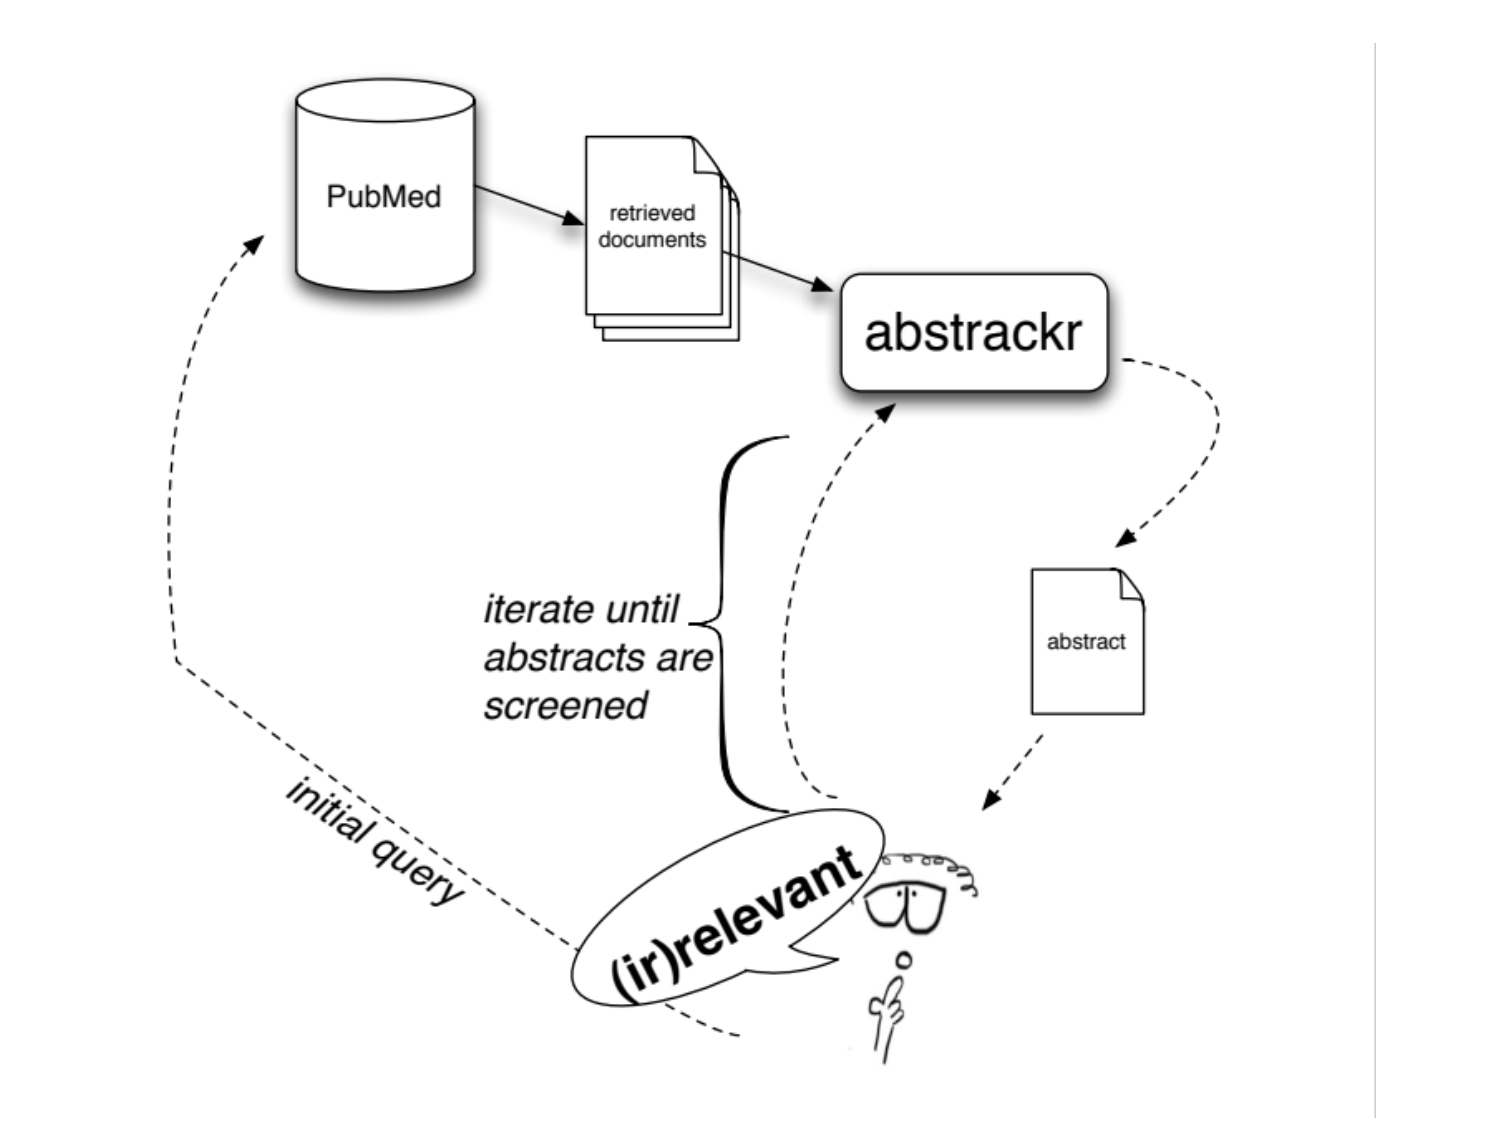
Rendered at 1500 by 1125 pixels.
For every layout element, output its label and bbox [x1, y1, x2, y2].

picture [102, 43, 1399, 1118]
